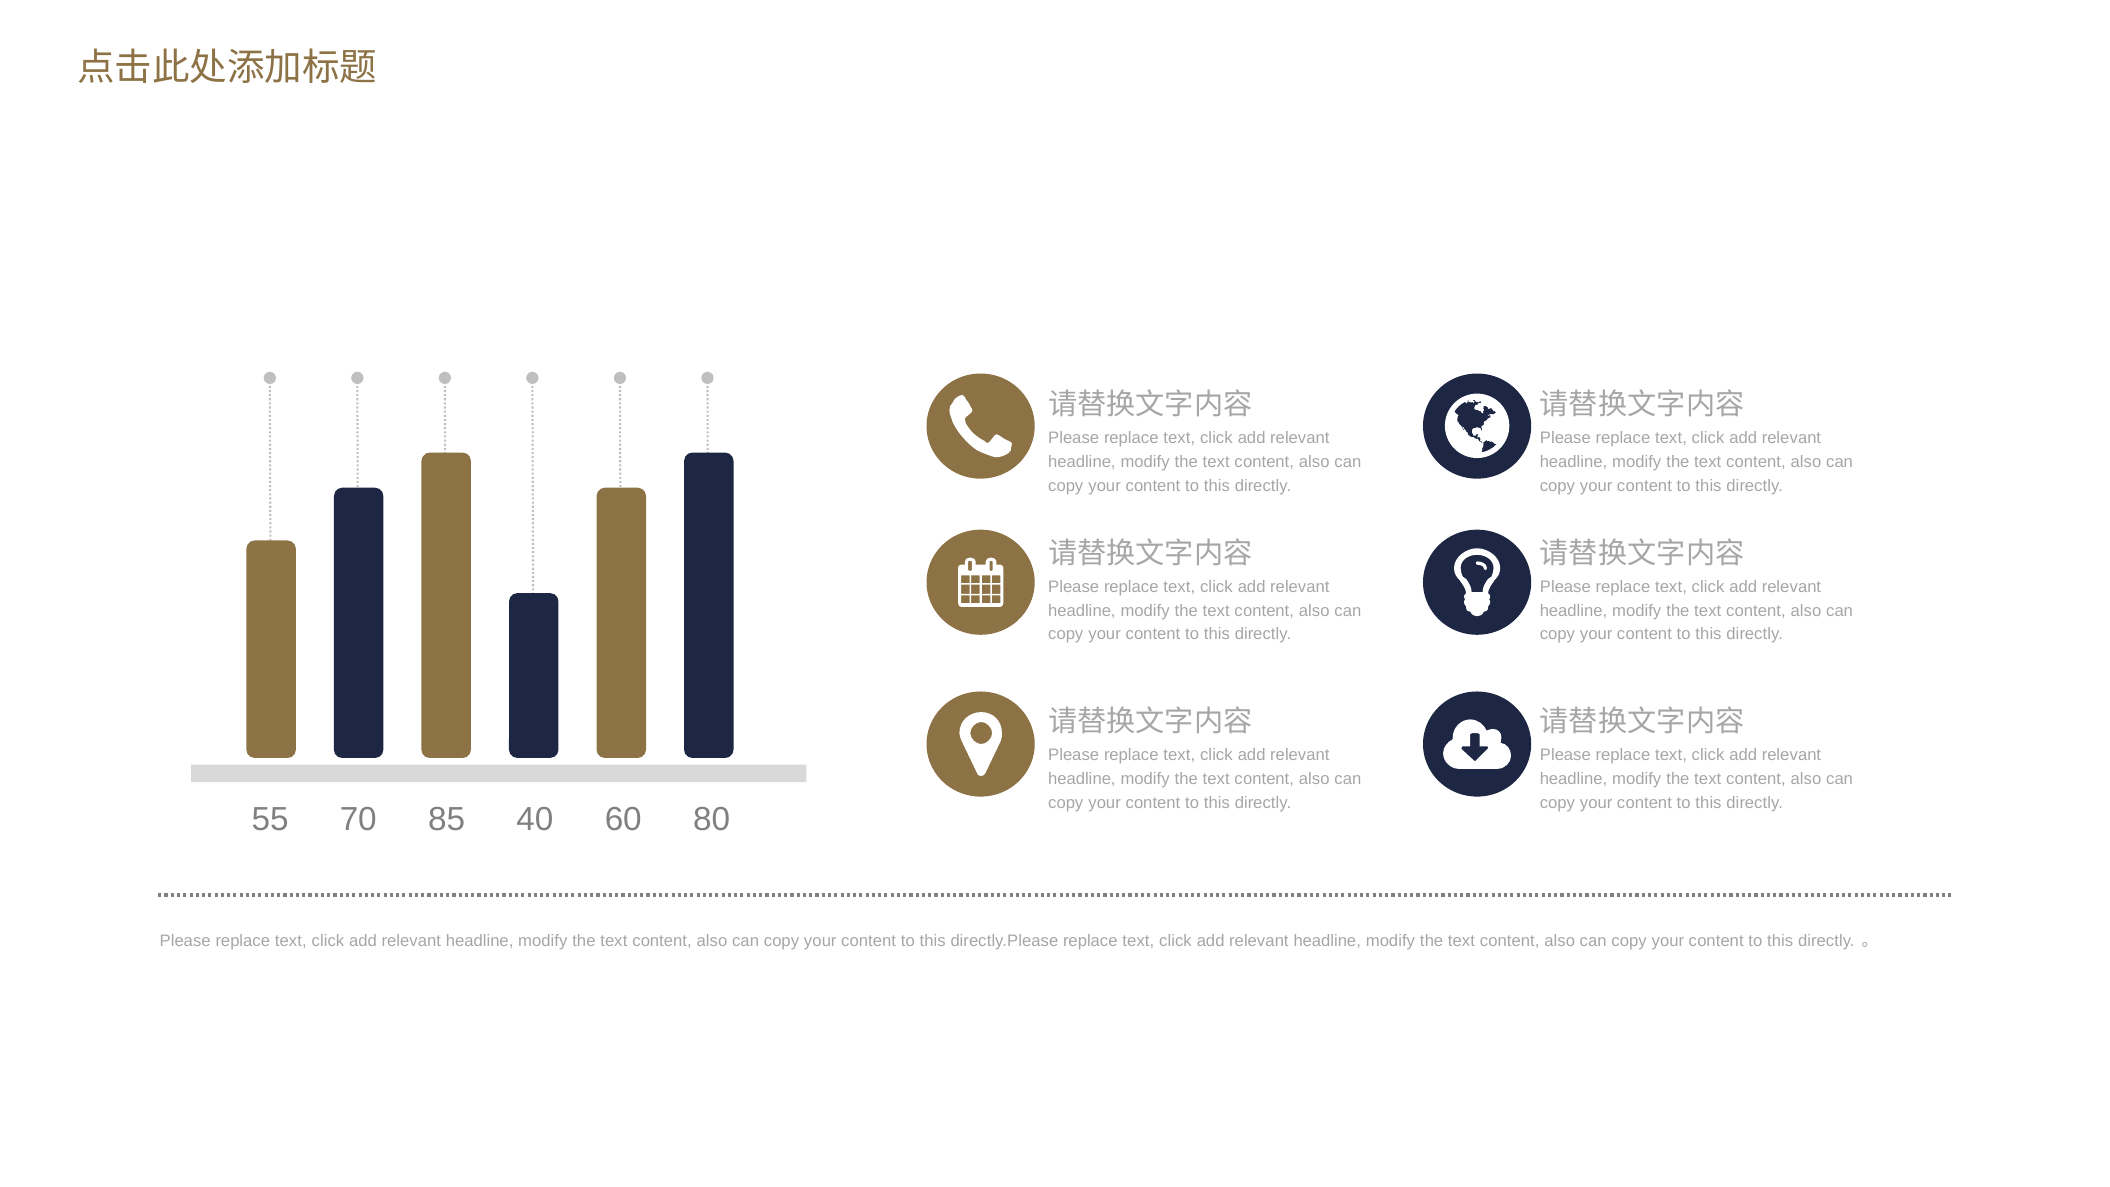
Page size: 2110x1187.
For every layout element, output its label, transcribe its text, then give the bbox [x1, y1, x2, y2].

text_box 80 [692, 789, 731, 837]
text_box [1422, 691, 1532, 797]
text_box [1048, 695, 1383, 811]
text_box 70 [339, 789, 377, 837]
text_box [1539, 378, 1874, 494]
text_box [190, 763, 807, 783]
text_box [1422, 529, 1532, 635]
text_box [926, 529, 1035, 635]
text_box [509, 377, 559, 758]
text_box 60 [604, 789, 642, 837]
text_box 55 [251, 789, 289, 837]
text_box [1048, 527, 1383, 643]
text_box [926, 373, 1035, 479]
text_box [1539, 695, 1874, 811]
text_box 40 [516, 789, 554, 837]
text_box 点击此处添加标题 [62, 35, 417, 94]
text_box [684, 377, 734, 758]
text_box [1048, 378, 1392, 494]
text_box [246, 377, 296, 758]
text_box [333, 377, 384, 758]
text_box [1422, 373, 1532, 479]
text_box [1539, 527, 1874, 643]
text_box Please replace text, click add relevant headline, modify the text content, also can copy your content to this directly.Please replace text, click add relevant headline, modify the text content, also can copy your content to this directly.。 [159, 925, 1950, 950]
text_box 85 [428, 789, 466, 837]
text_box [596, 377, 646, 758]
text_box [926, 691, 1035, 797]
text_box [421, 377, 471, 758]
